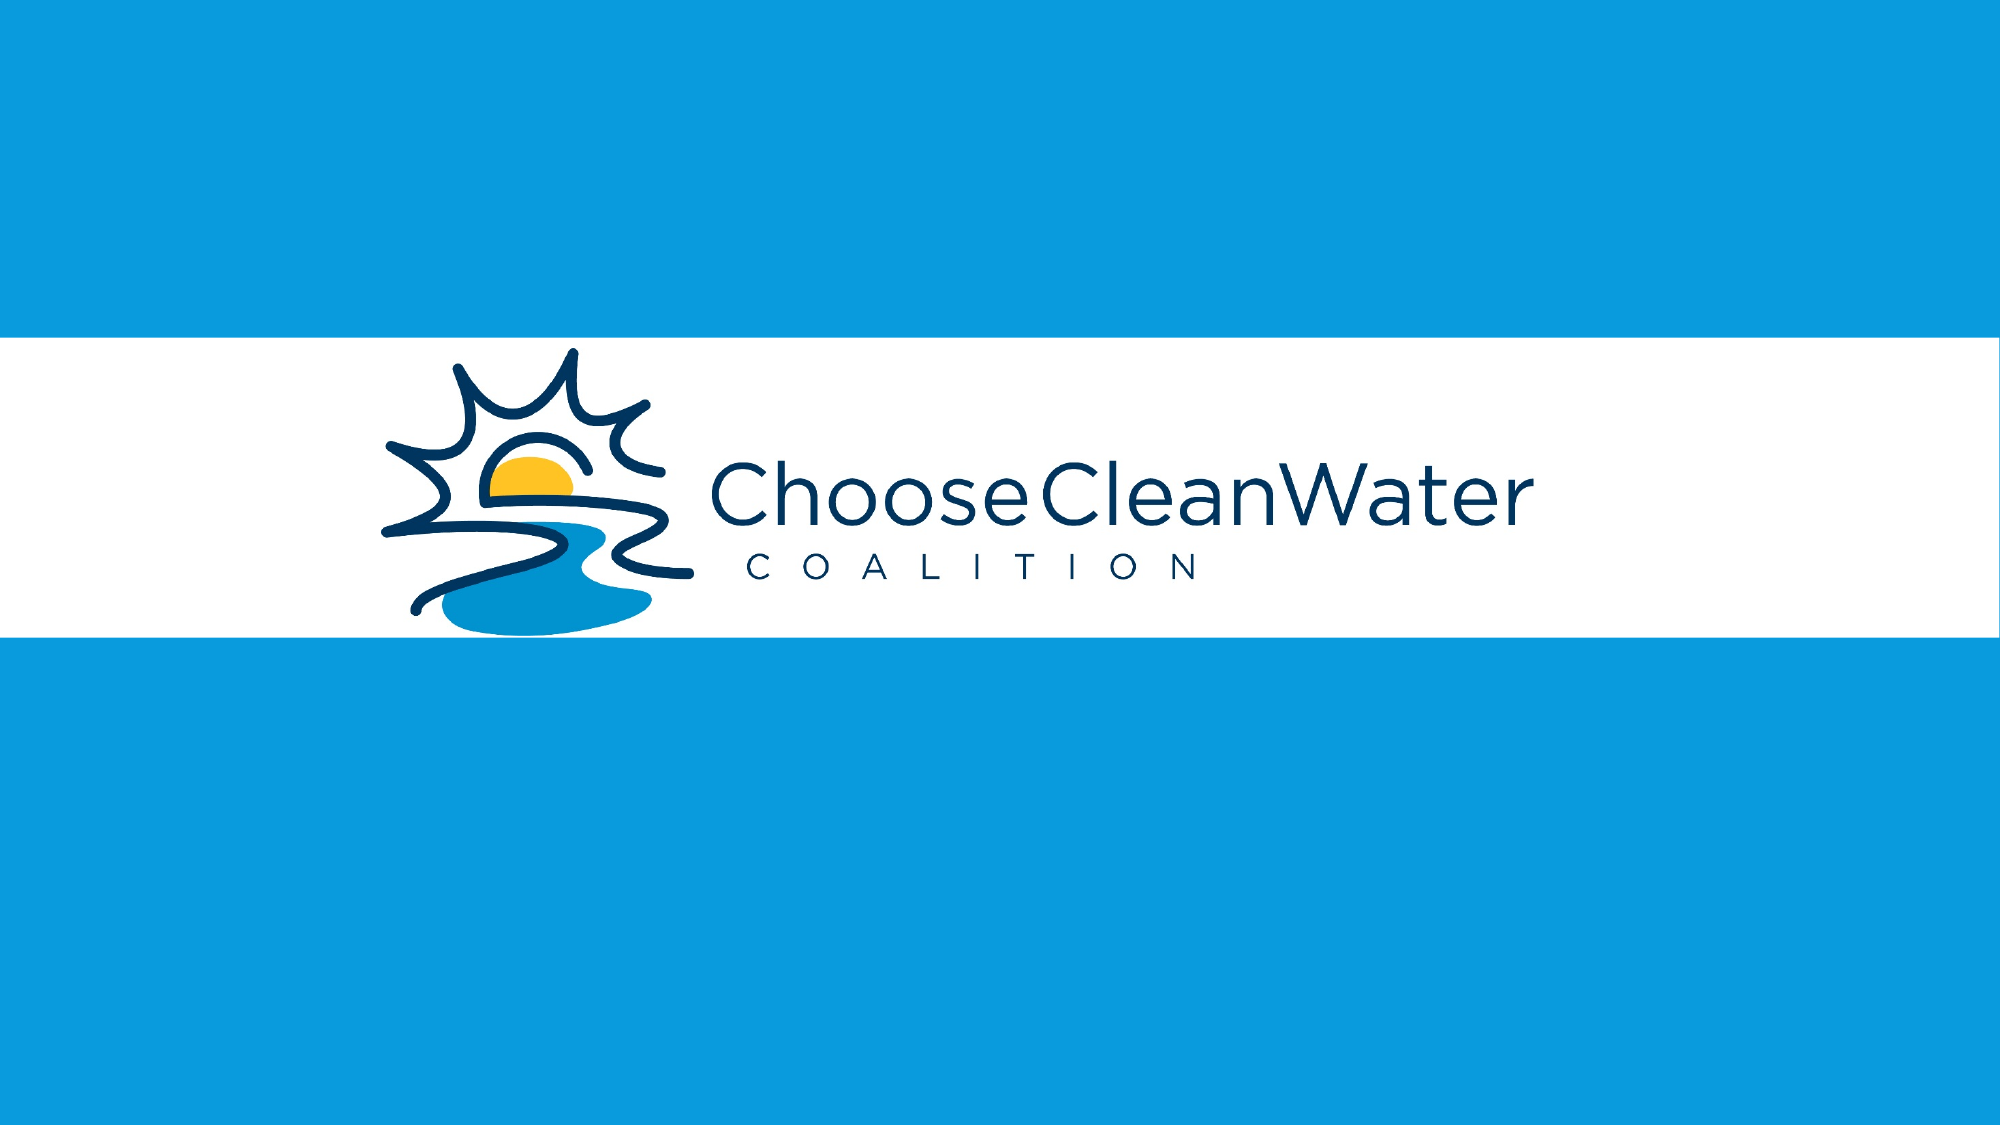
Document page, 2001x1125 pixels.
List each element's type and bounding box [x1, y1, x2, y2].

picture [381, 348, 1537, 636]
